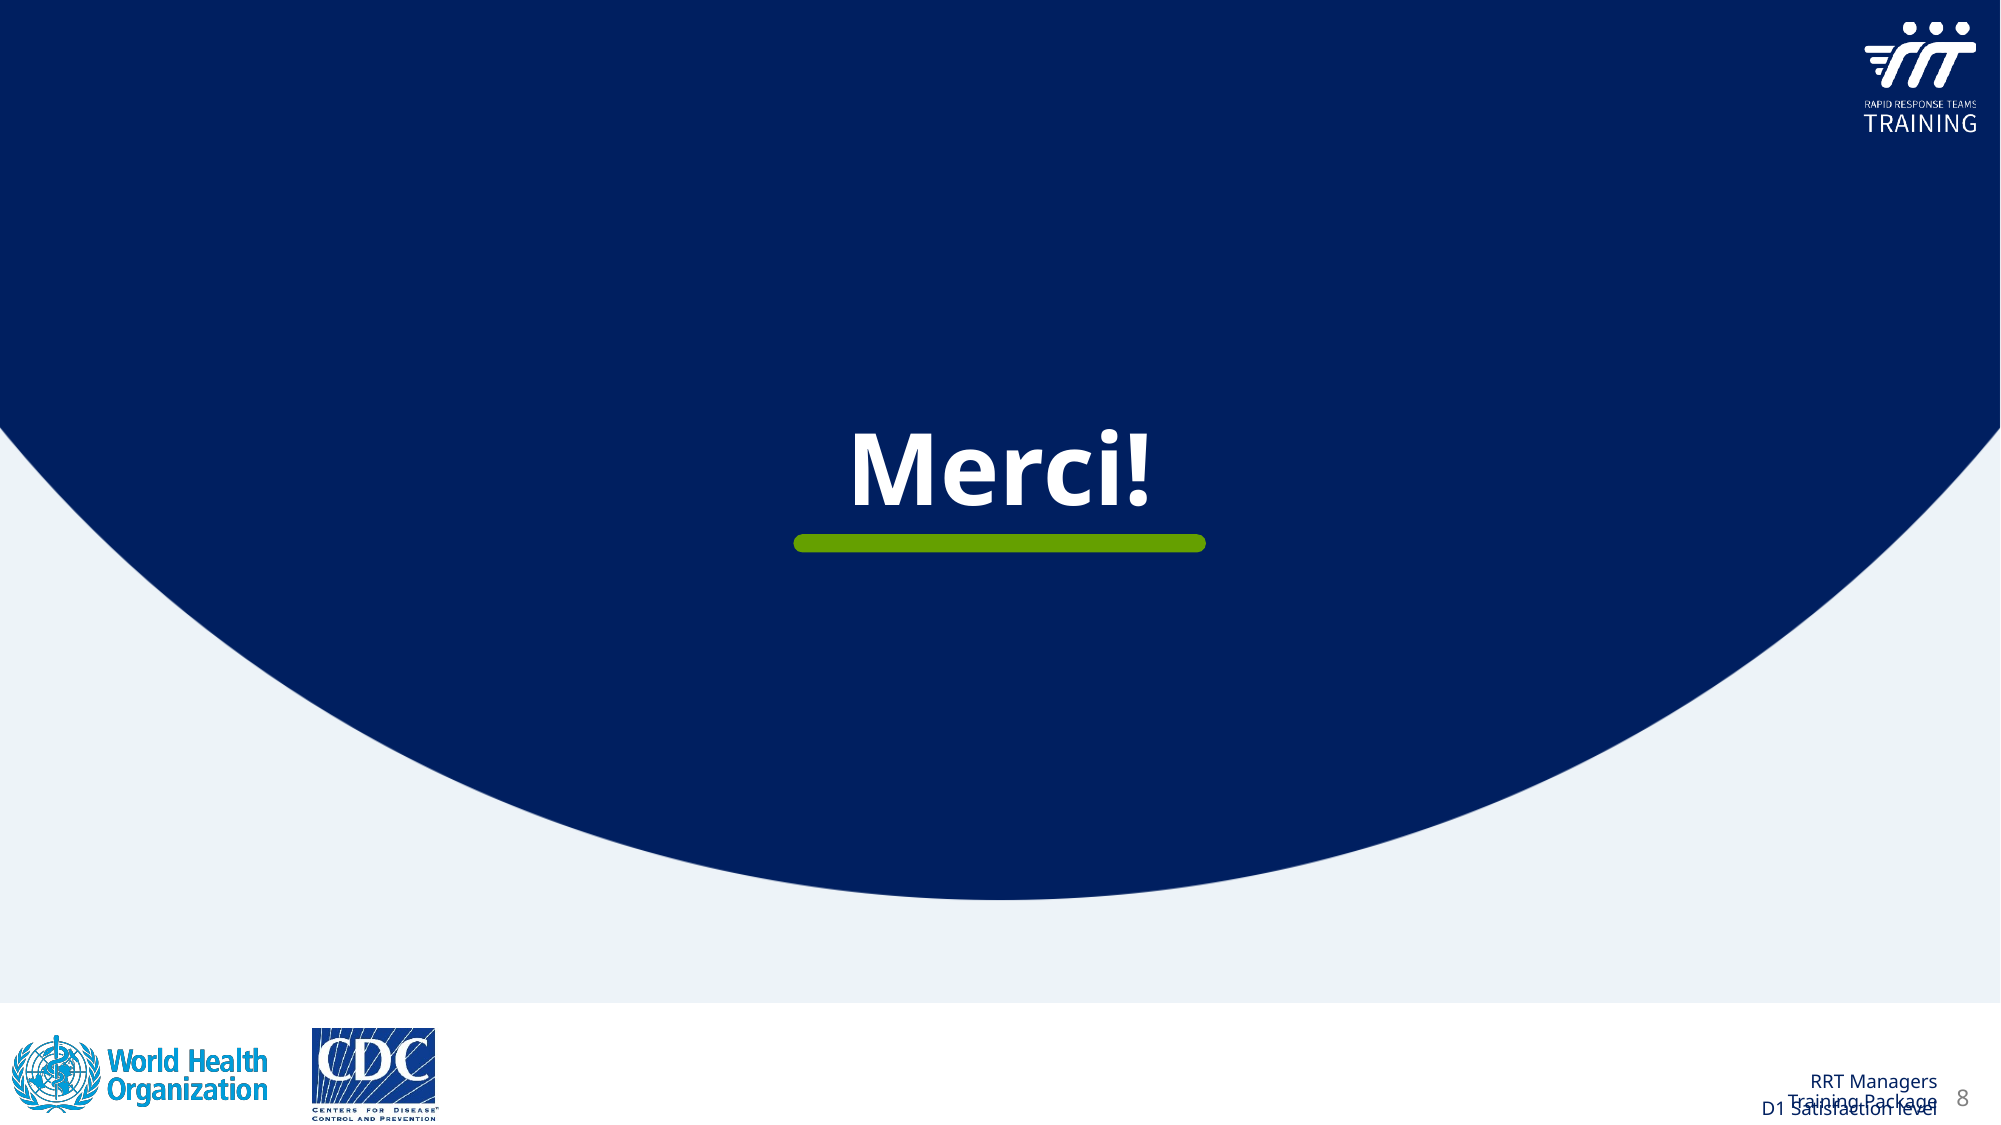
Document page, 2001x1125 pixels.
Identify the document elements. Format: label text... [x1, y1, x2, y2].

picture [12, 1083, 48, 1113]
picture [22, 1062, 26, 1077]
picture [0, 0, 2001, 1003]
picture [24, 1054, 36, 1087]
picture [71, 1053, 90, 1091]
picture [36, 1088, 78, 1105]
picture [50, 1108, 62, 1113]
picture [59, 1035, 267, 1113]
picture [30, 1083, 37, 1091]
picture [312, 1028, 439, 1121]
picture [12, 1035, 54, 1068]
picture [34, 1054, 43, 1078]
picture [46, 1056, 54, 1062]
list Merci! [68, 319, 1932, 628]
picture [40, 1062, 47, 1070]
